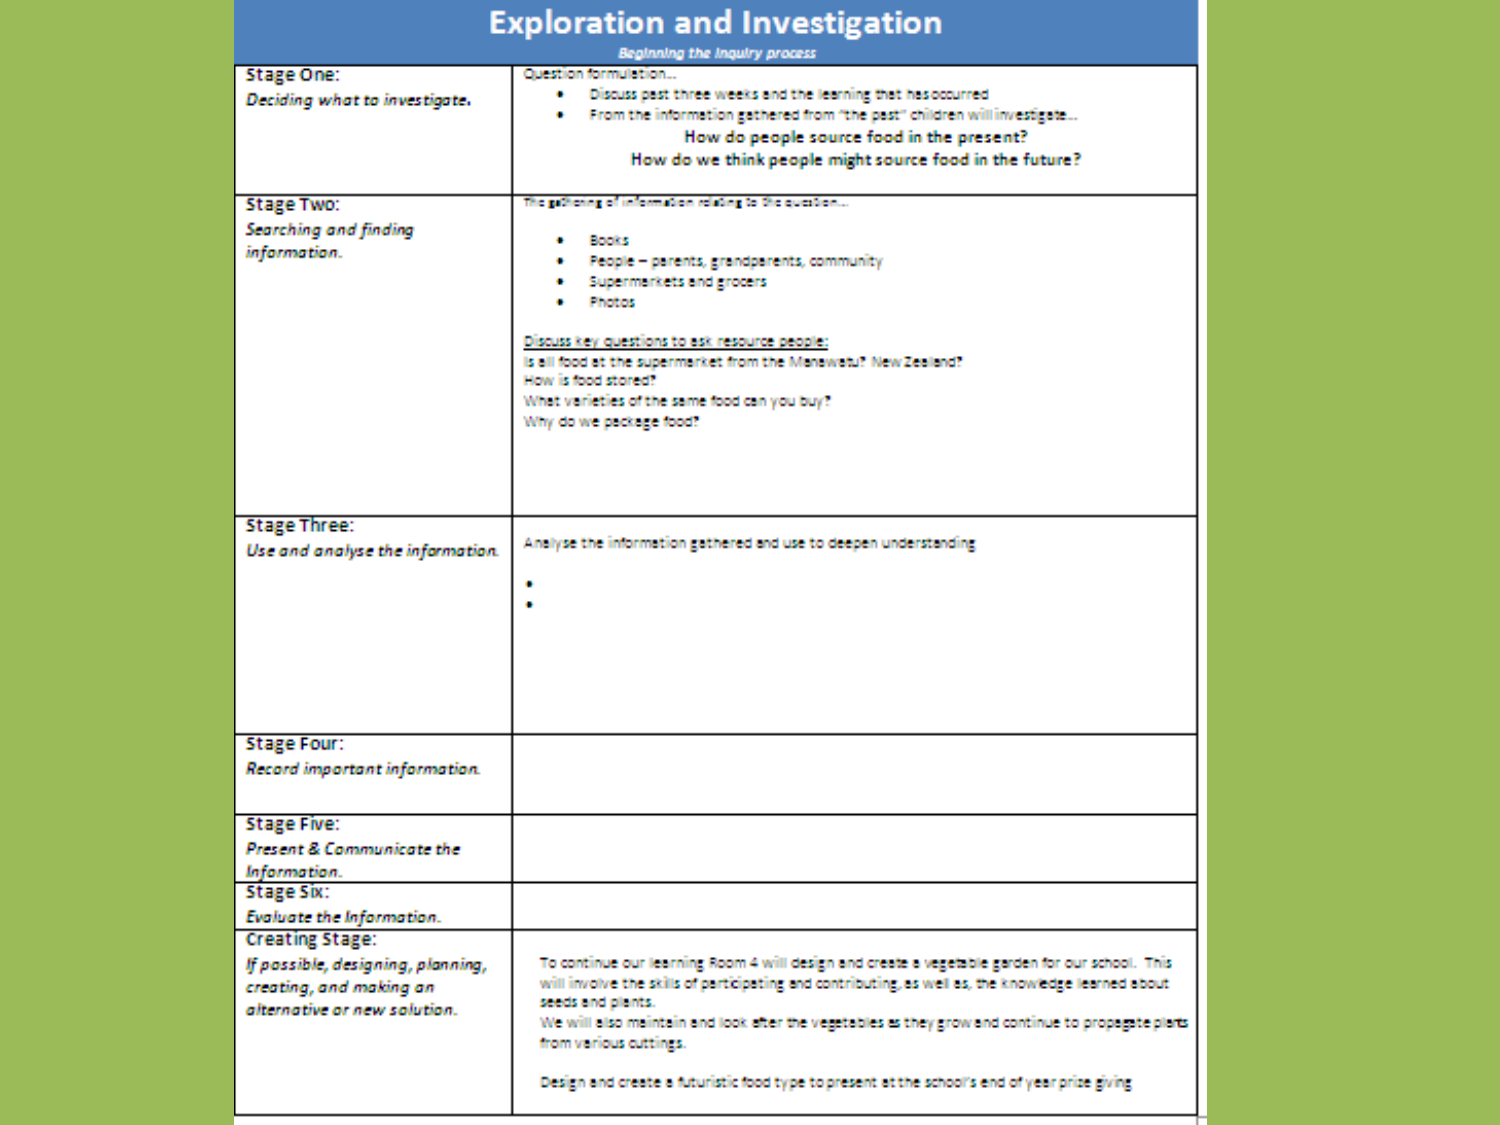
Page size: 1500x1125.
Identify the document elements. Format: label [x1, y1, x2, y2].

picture [234, 0, 1208, 1125]
